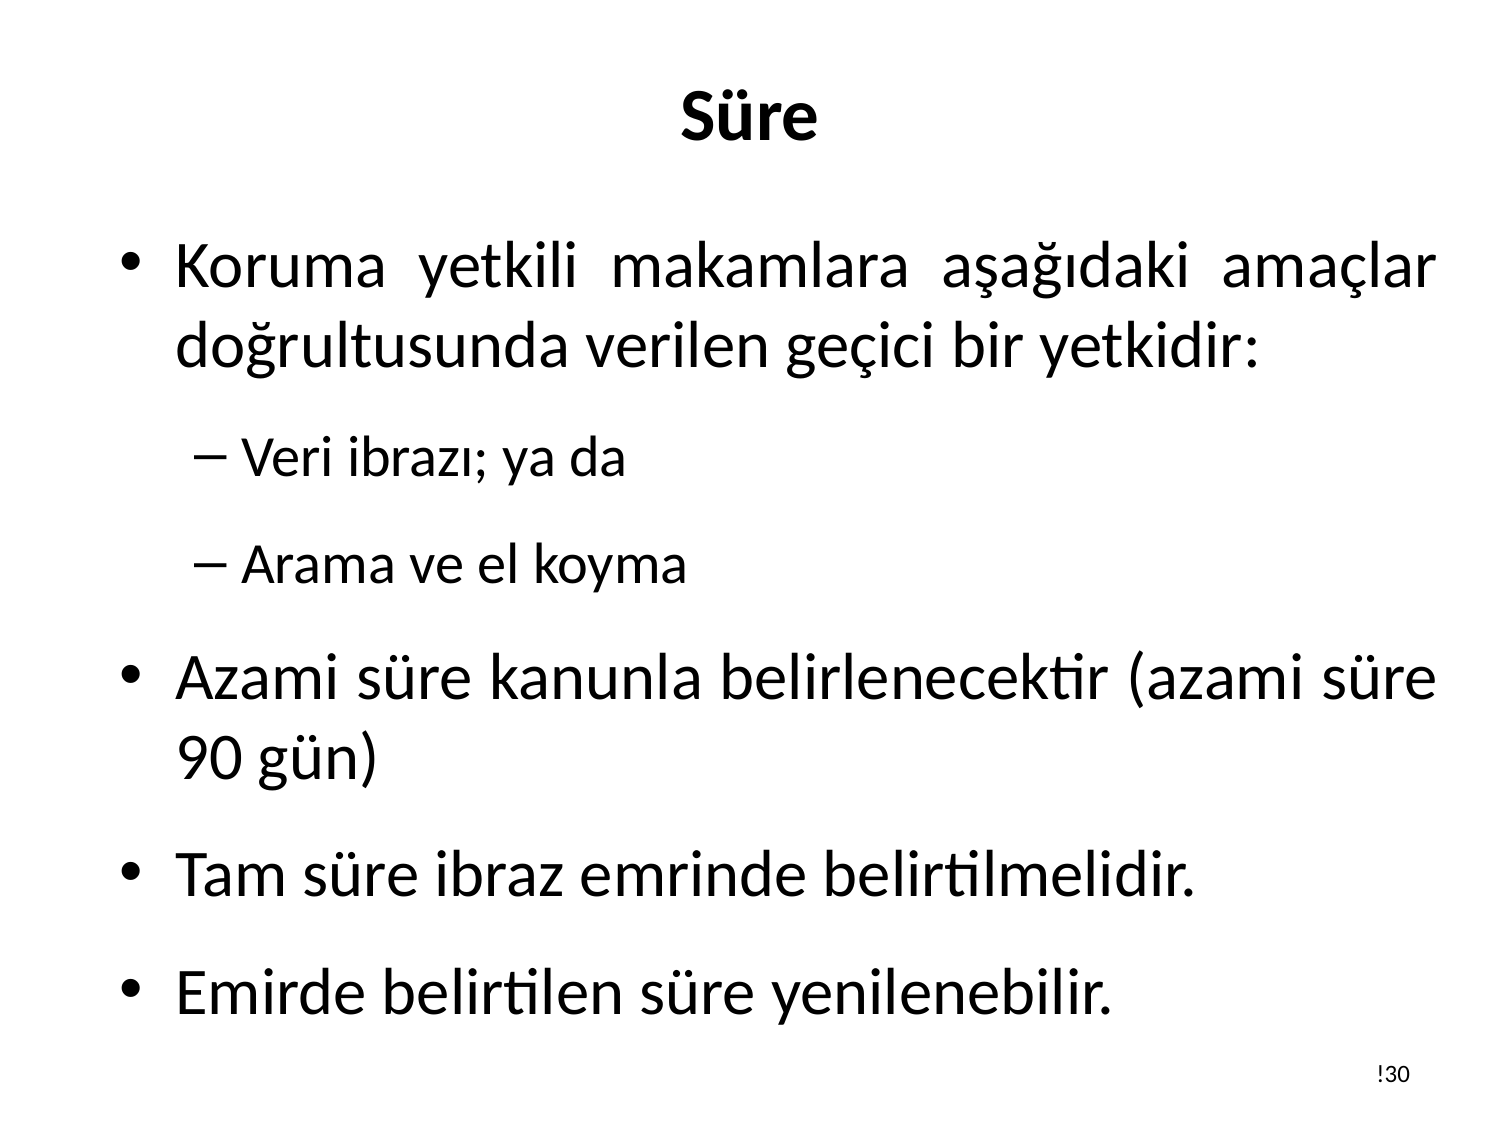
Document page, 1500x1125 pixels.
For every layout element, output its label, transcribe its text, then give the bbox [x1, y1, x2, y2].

title Süre [74, 16, 1426, 205]
slide_number !30 [1074, 1042, 1425, 1103]
list Koruma yetkili makamlara aşağıdaki amaçlar doğrultusunda verilen geçici bir yetkidir: Veri ibrazı; ya da Arama ve el koyma Azami süre kanunla belirlenecektir (azami süre 90 gün) Tam süre ibraz emrinde belirtilmelidir. Emirde belirtilen süre yenilenebilir. [103, 212, 1455, 956]
